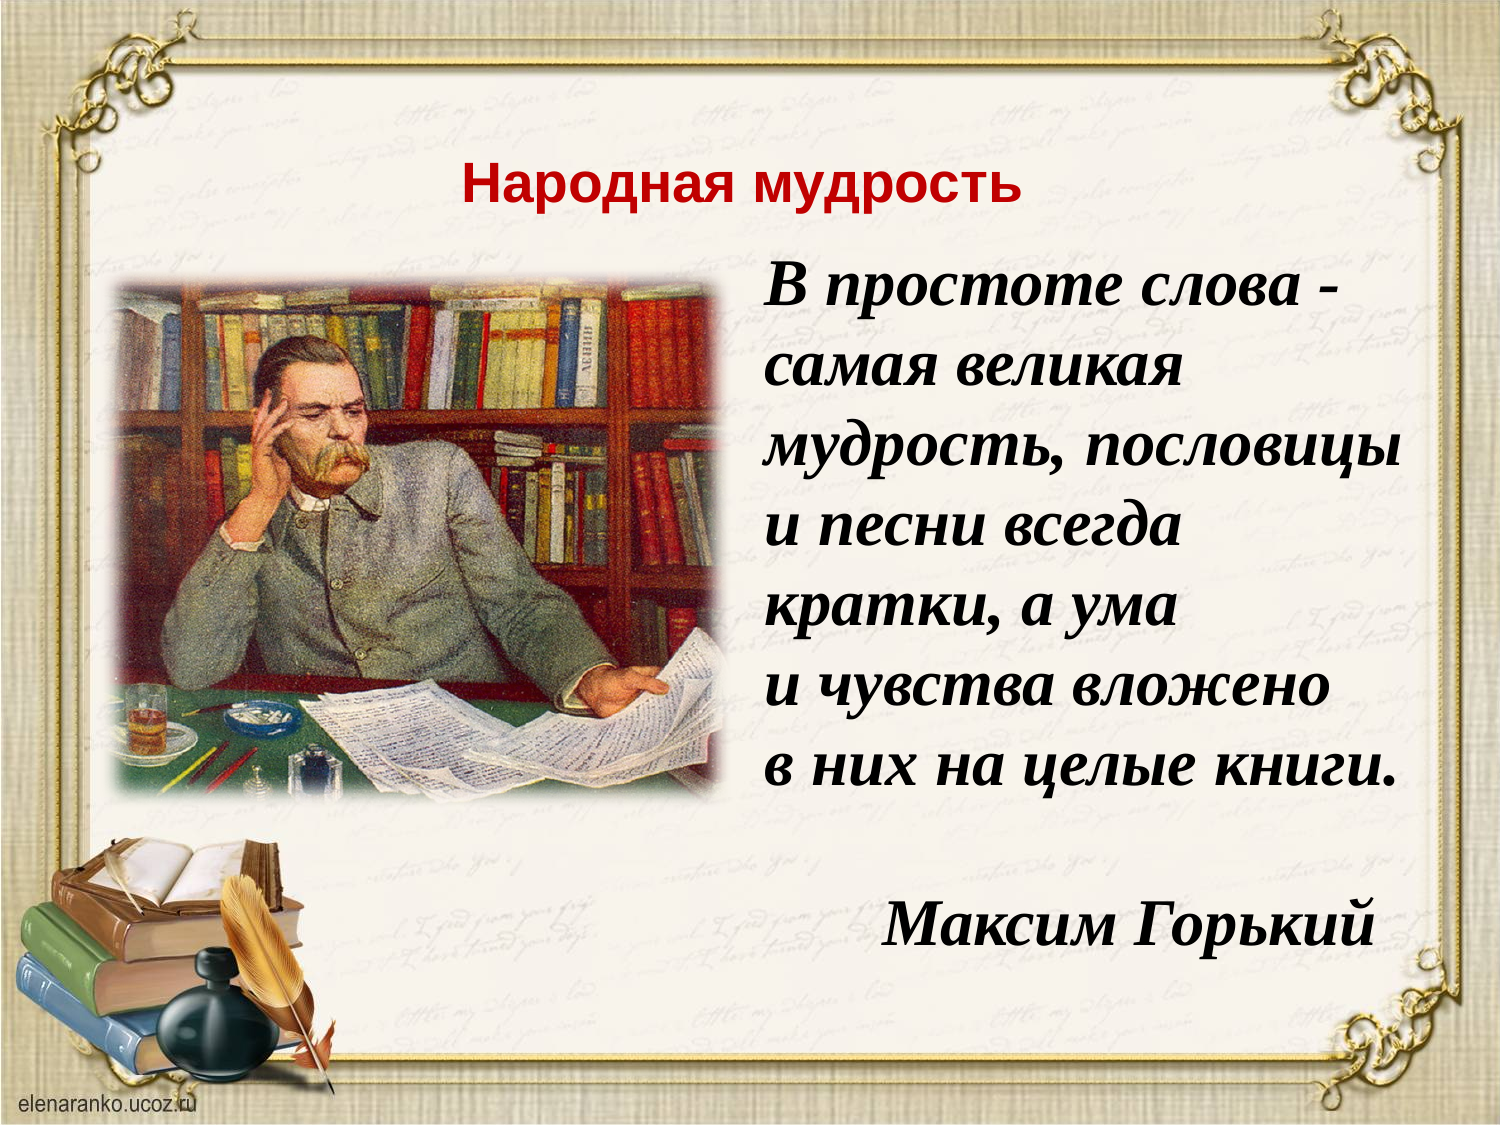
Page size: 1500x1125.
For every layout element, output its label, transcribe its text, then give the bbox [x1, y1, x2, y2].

text_box В простоте слова - самая великая мудрость, пословицы и песни всегда кратки, а ума и чувства вложено в них на целые книги. Максим Горький [750, 231, 1447, 1046]
title Народная мудрость [75, 137, 1425, 291]
picture [0, 0, 1500, 1125]
